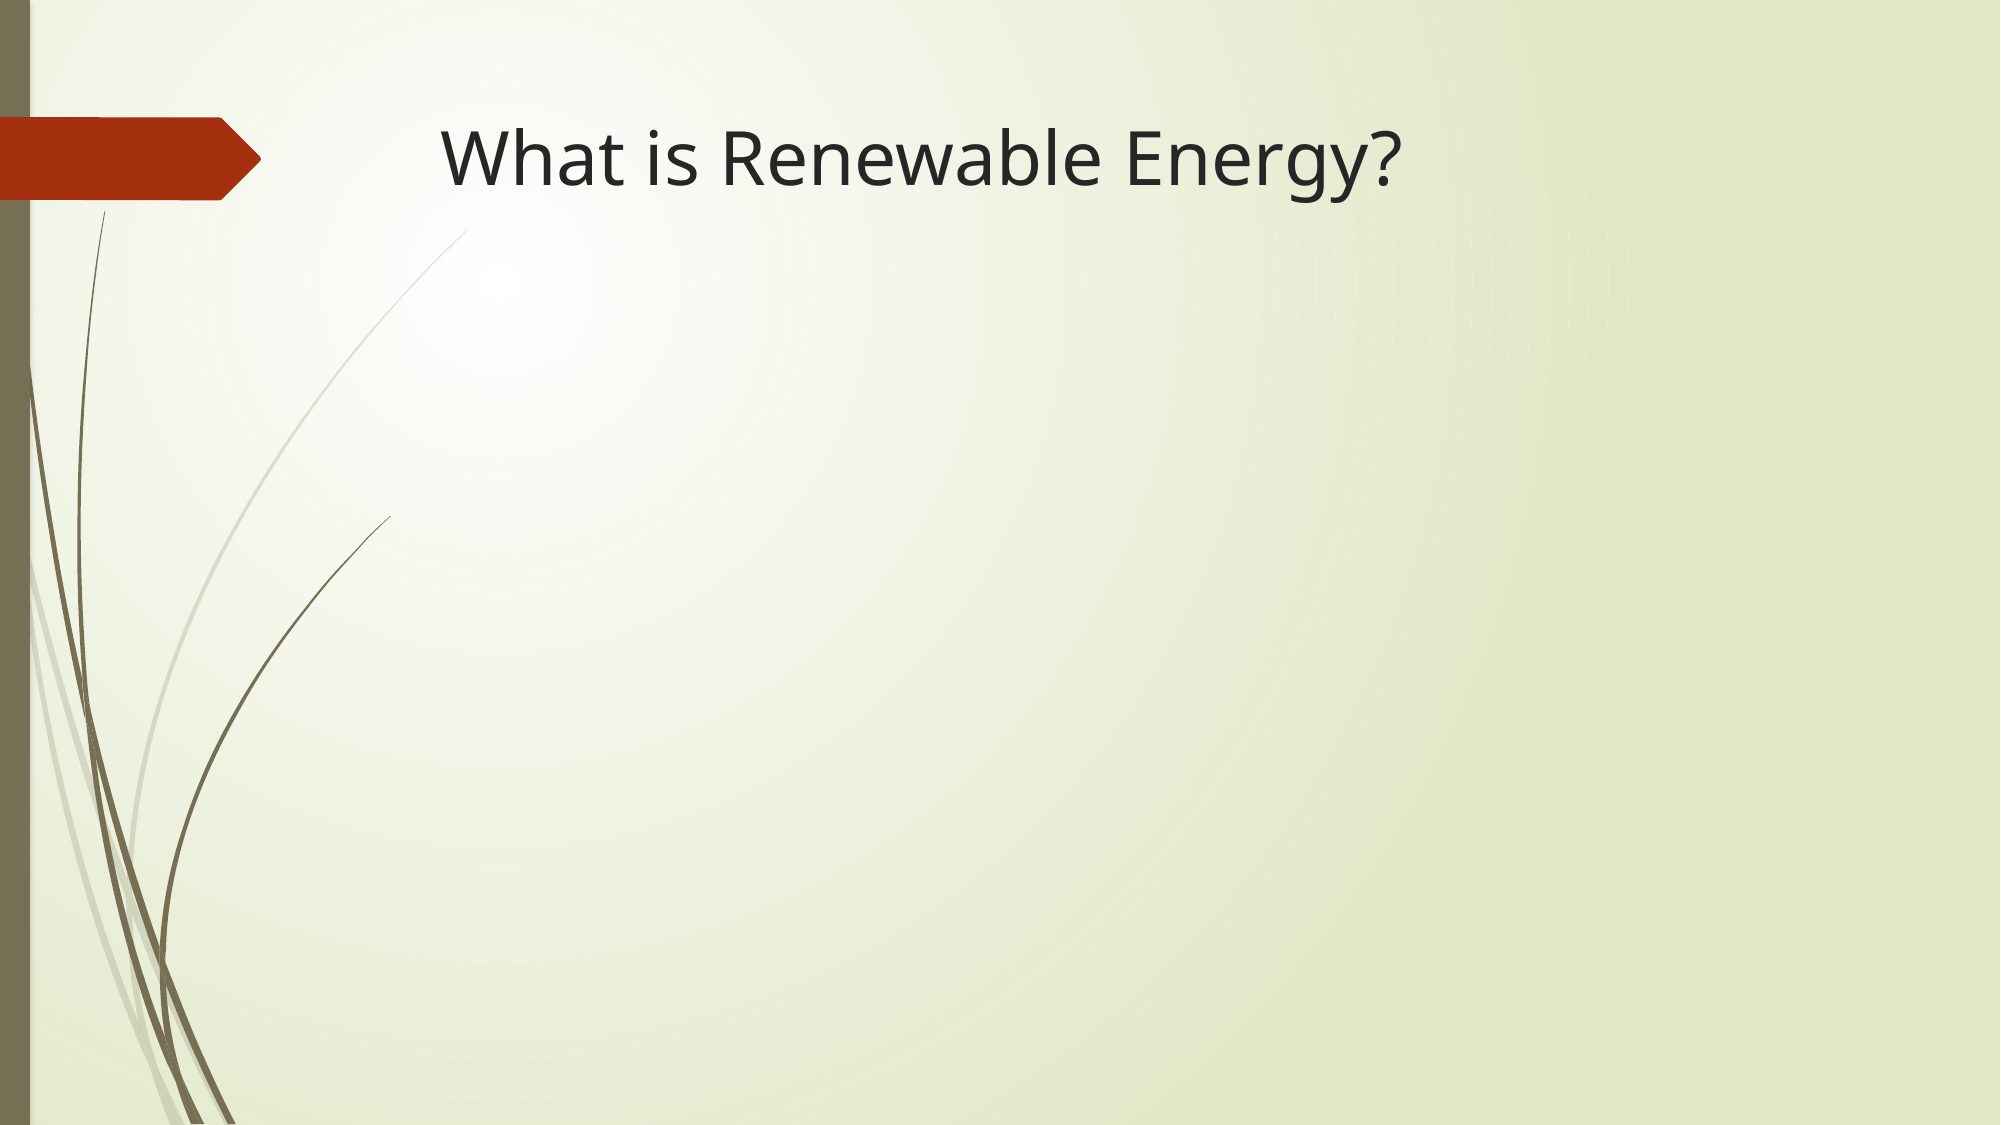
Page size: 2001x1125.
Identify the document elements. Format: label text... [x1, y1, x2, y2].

title What is Renewable Energy? [425, 102, 1888, 313]
